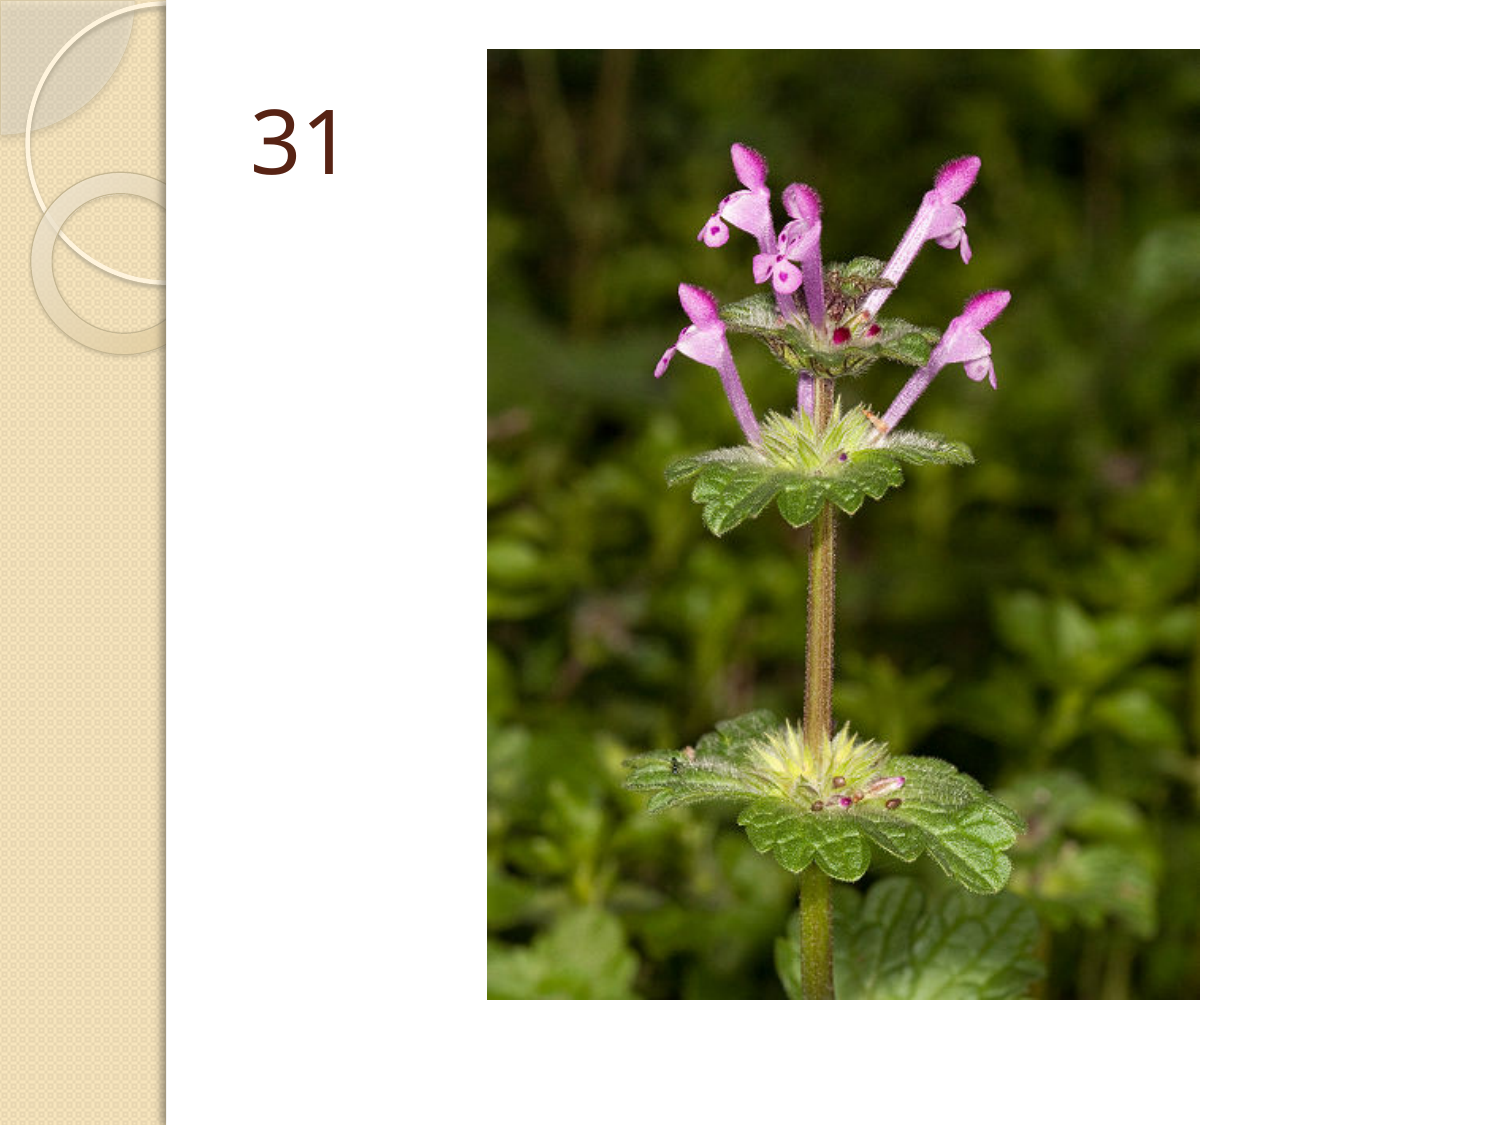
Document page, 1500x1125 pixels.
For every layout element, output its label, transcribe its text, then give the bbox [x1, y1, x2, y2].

title 31 [235, 45, 1466, 233]
picture [487, 49, 1201, 1001]
